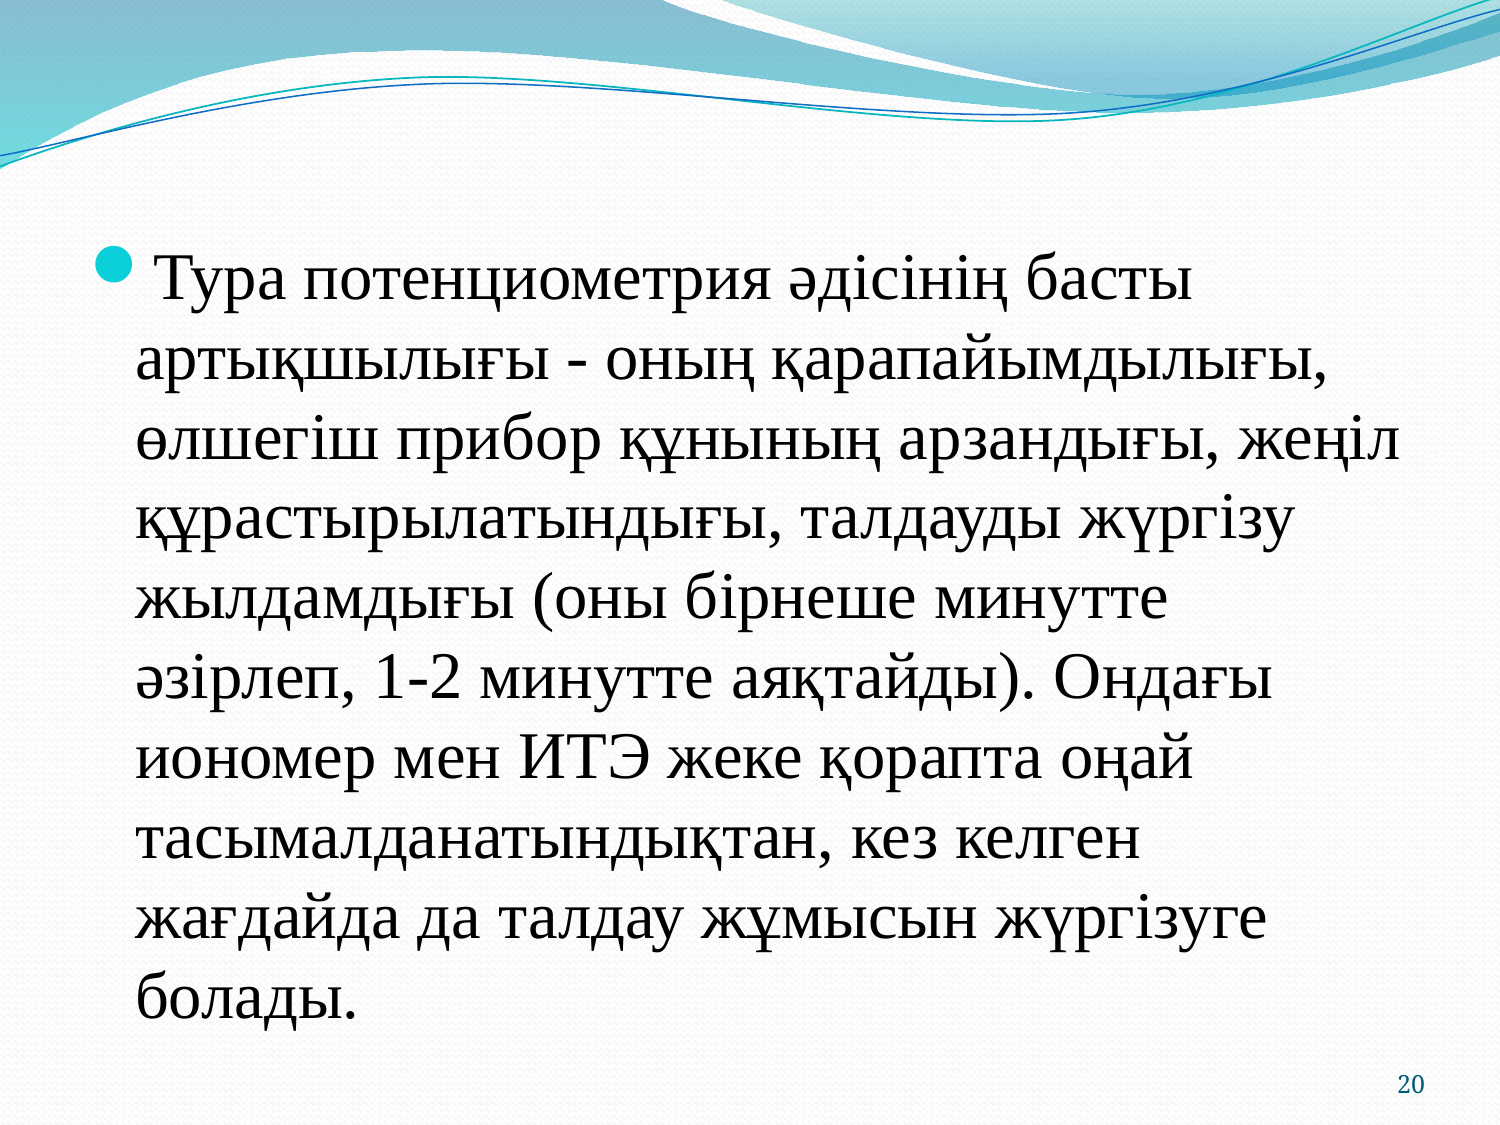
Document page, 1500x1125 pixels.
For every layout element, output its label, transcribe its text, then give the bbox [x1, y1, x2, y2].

list Тура потенциометрия әдісінің басты артықшылығы - оның қарапайымдылығы, өлшегіш прибор құнының арзандығы, жеңіл құрастырылатындығы, талдауды жүргізу жылдамдығы (оны бірнеше минутте әзірлеп, 1-2 минутте аяқтайды). Ондағы иономер мен ИТЭ жеке қорапта оңай тасымалданатындықтан, кез келген жағдайда да талдау жұмысын жүргізуге болады. [74, 224, 1426, 1038]
slide_number 20 [1299, 1042, 1425, 1103]
